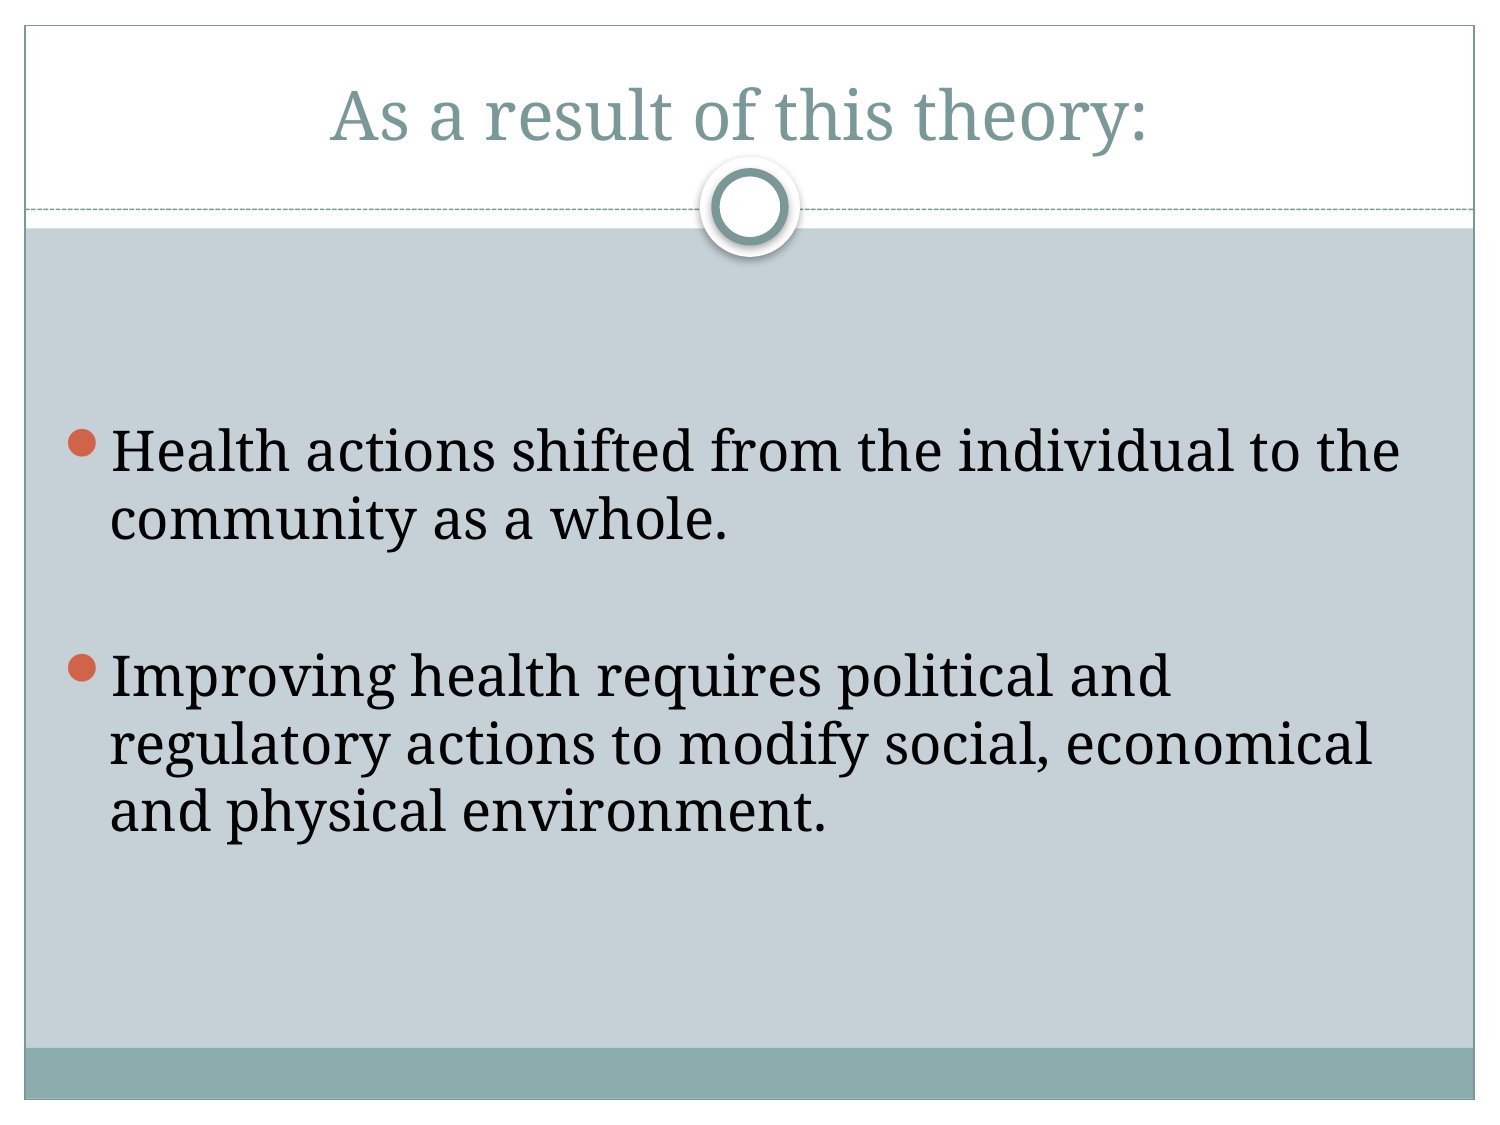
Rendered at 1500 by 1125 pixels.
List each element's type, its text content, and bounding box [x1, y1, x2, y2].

title As a result of this theory: [49, 37, 1450, 162]
list Health actions shifted from the individual to the community as a whole. Improving health requires political and regulatory actions to modify social, economical and physical environment. [49, 250, 1445, 1001]
